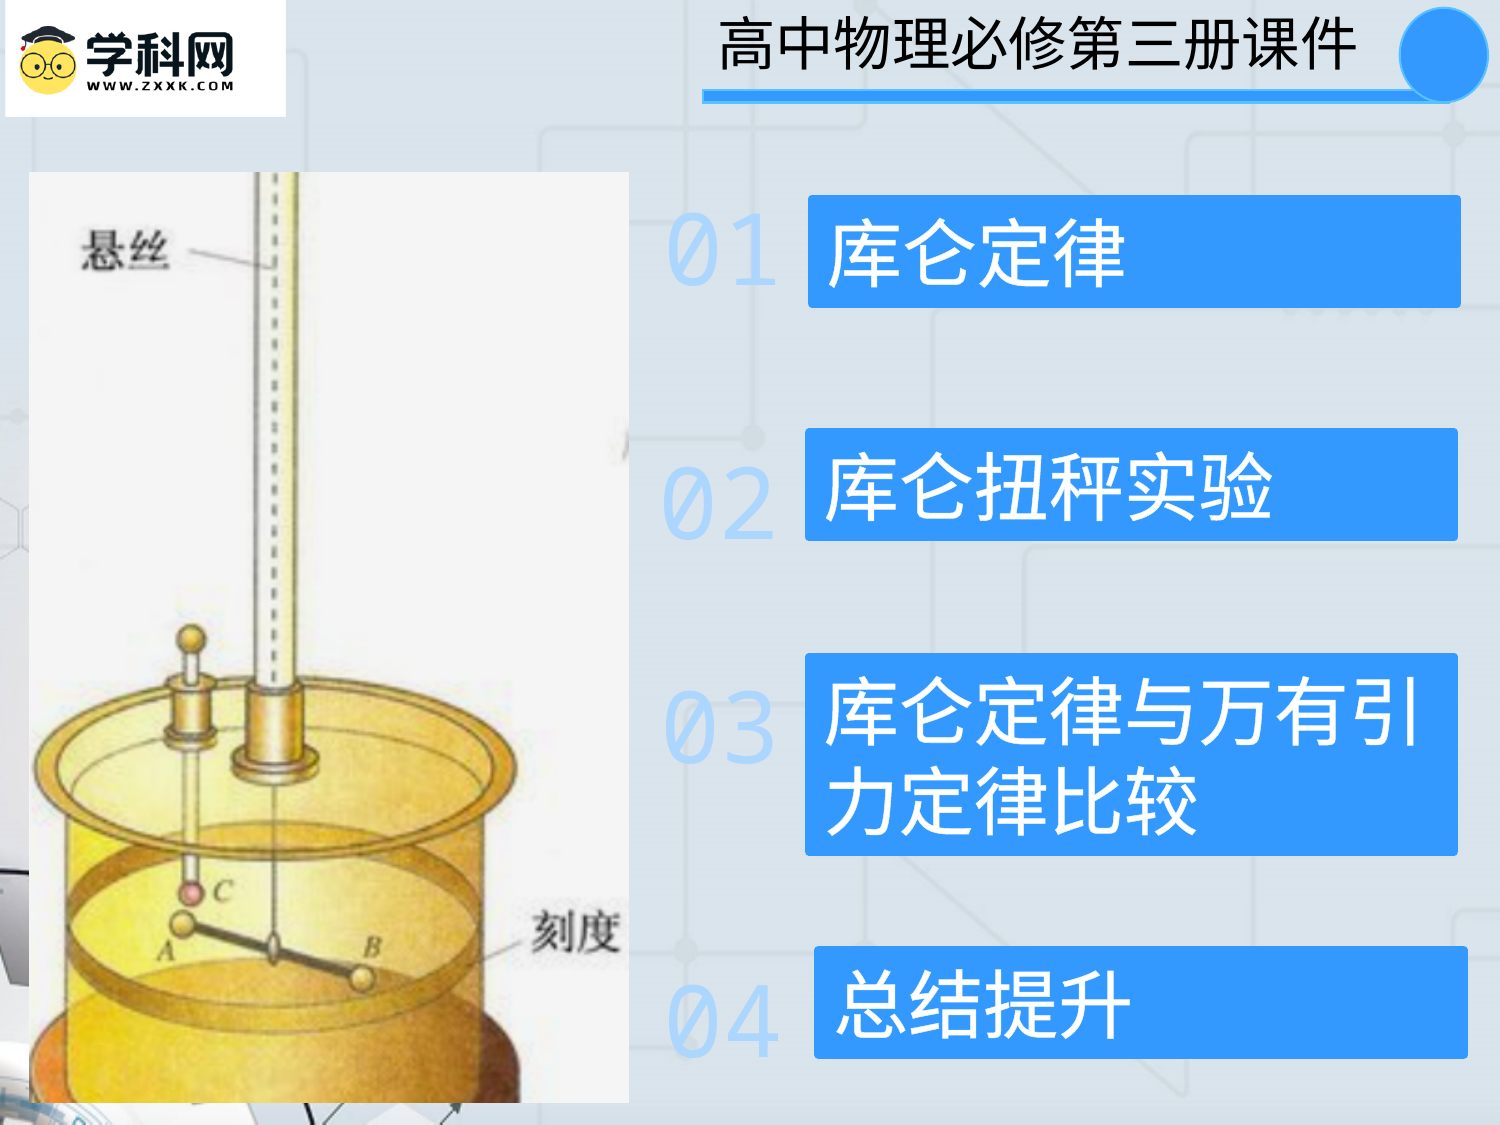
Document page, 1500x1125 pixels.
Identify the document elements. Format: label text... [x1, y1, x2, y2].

text_box 02 [643, 432, 814, 568]
picture [0, 0, 1500, 1125]
text_box 04 [648, 950, 819, 1085]
text_box 总结提升 [818, 950, 1464, 1055]
text_box 库仑扭秤实验 [808, 432, 1455, 538]
text_box 03 [645, 655, 816, 791]
text_box 库仑定律 [812, 198, 1458, 304]
text_box 01 [648, 177, 819, 313]
text_box 库仑定律与万有引力定律比较 [808, 656, 1455, 852]
